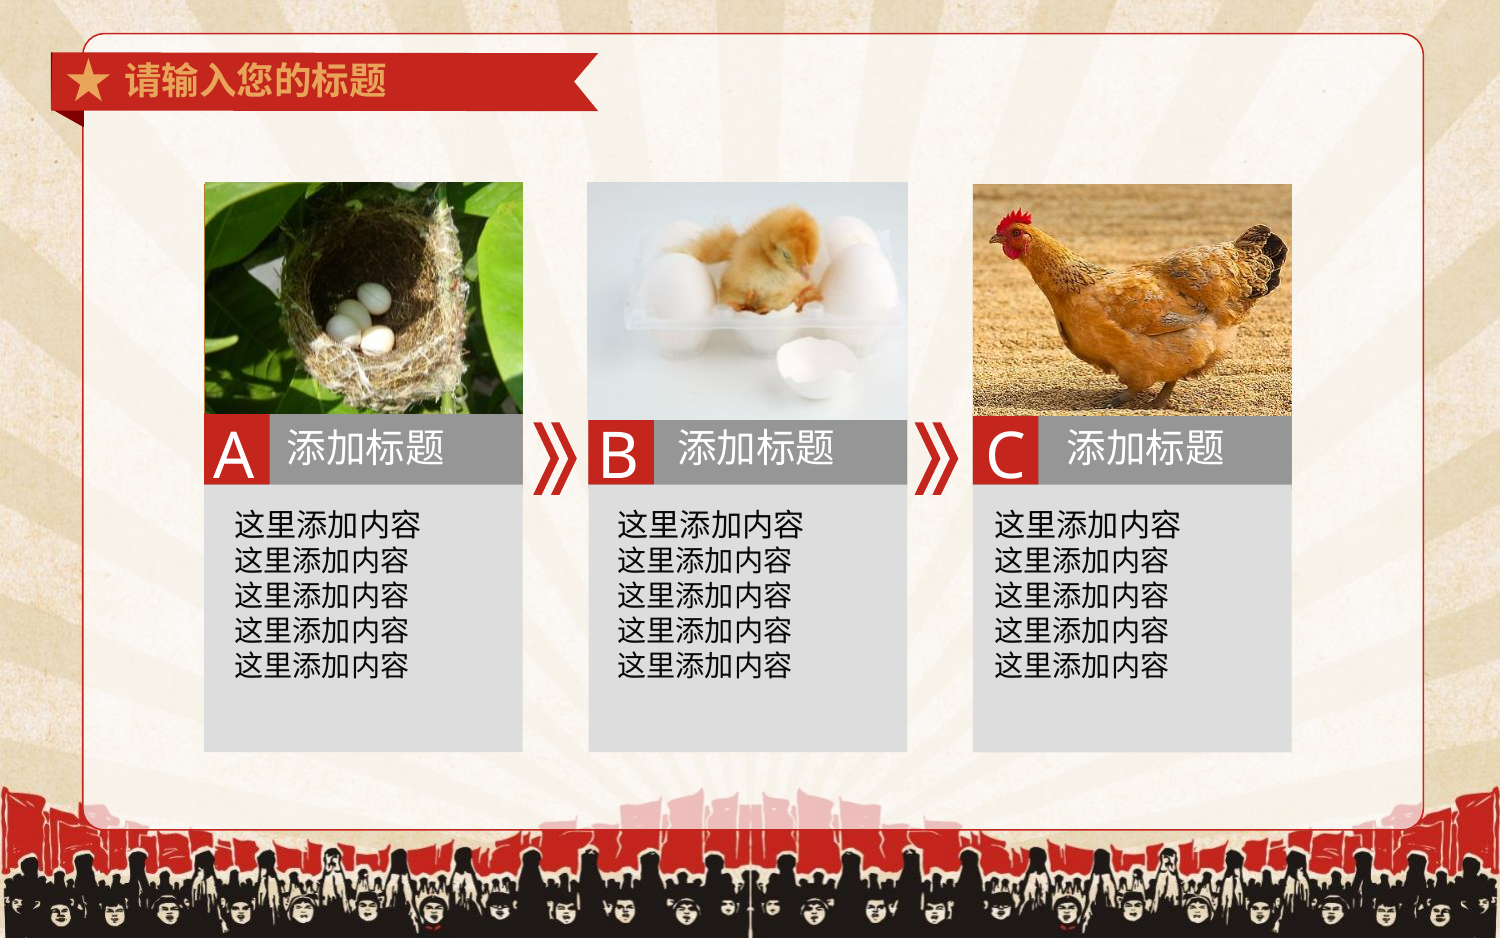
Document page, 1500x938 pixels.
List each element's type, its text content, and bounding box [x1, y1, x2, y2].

text_box [523, 219, 585, 690]
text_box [533, 422, 577, 495]
text_box [51, 52, 599, 112]
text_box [199, 182, 523, 753]
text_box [585, 182, 908, 753]
text_box [55, 111, 84, 128]
text_box [908, 219, 971, 690]
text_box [914, 422, 959, 495]
picture [0, 0, 1500, 938]
text_box 请输入您的标题 [112, 51, 516, 109]
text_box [971, 184, 1292, 753]
text_box [82, 33, 1424, 830]
text_box [66, 57, 111, 102]
